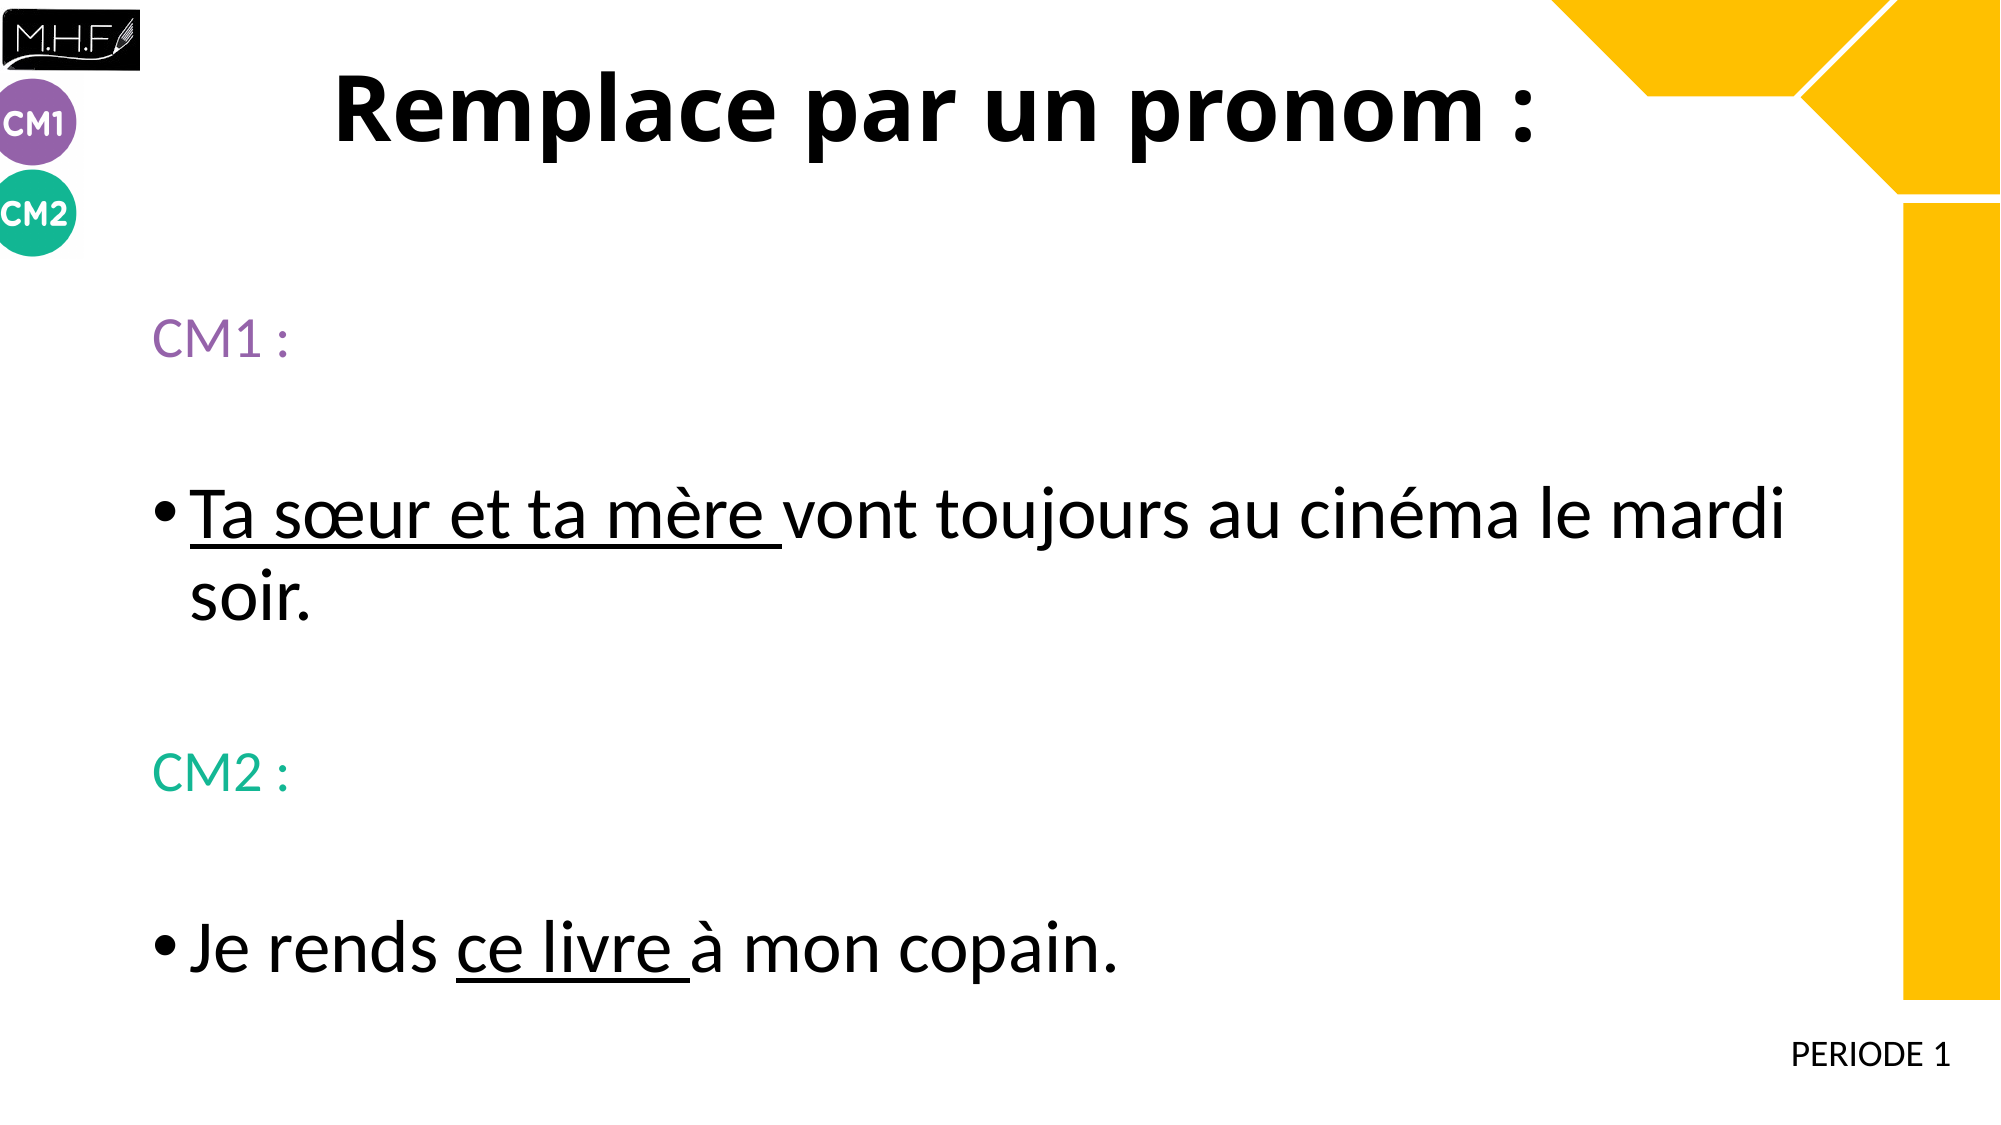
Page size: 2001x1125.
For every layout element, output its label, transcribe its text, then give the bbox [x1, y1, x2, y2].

text_box [1902, 202, 2000, 1001]
picture [0, 7, 140, 259]
text_box [1799, 0, 2000, 196]
text_box PERIODE 1 [1362, 1021, 1967, 1082]
text_box [1549, 0, 1892, 98]
title Remplace par un pronom : [316, 3, 1863, 221]
list CM1 : Ta sœur et ta mère vont toujours au cinéma le mardi soir. CM2 : Je rends ce livre à mon copain. [137, 299, 1863, 1014]
